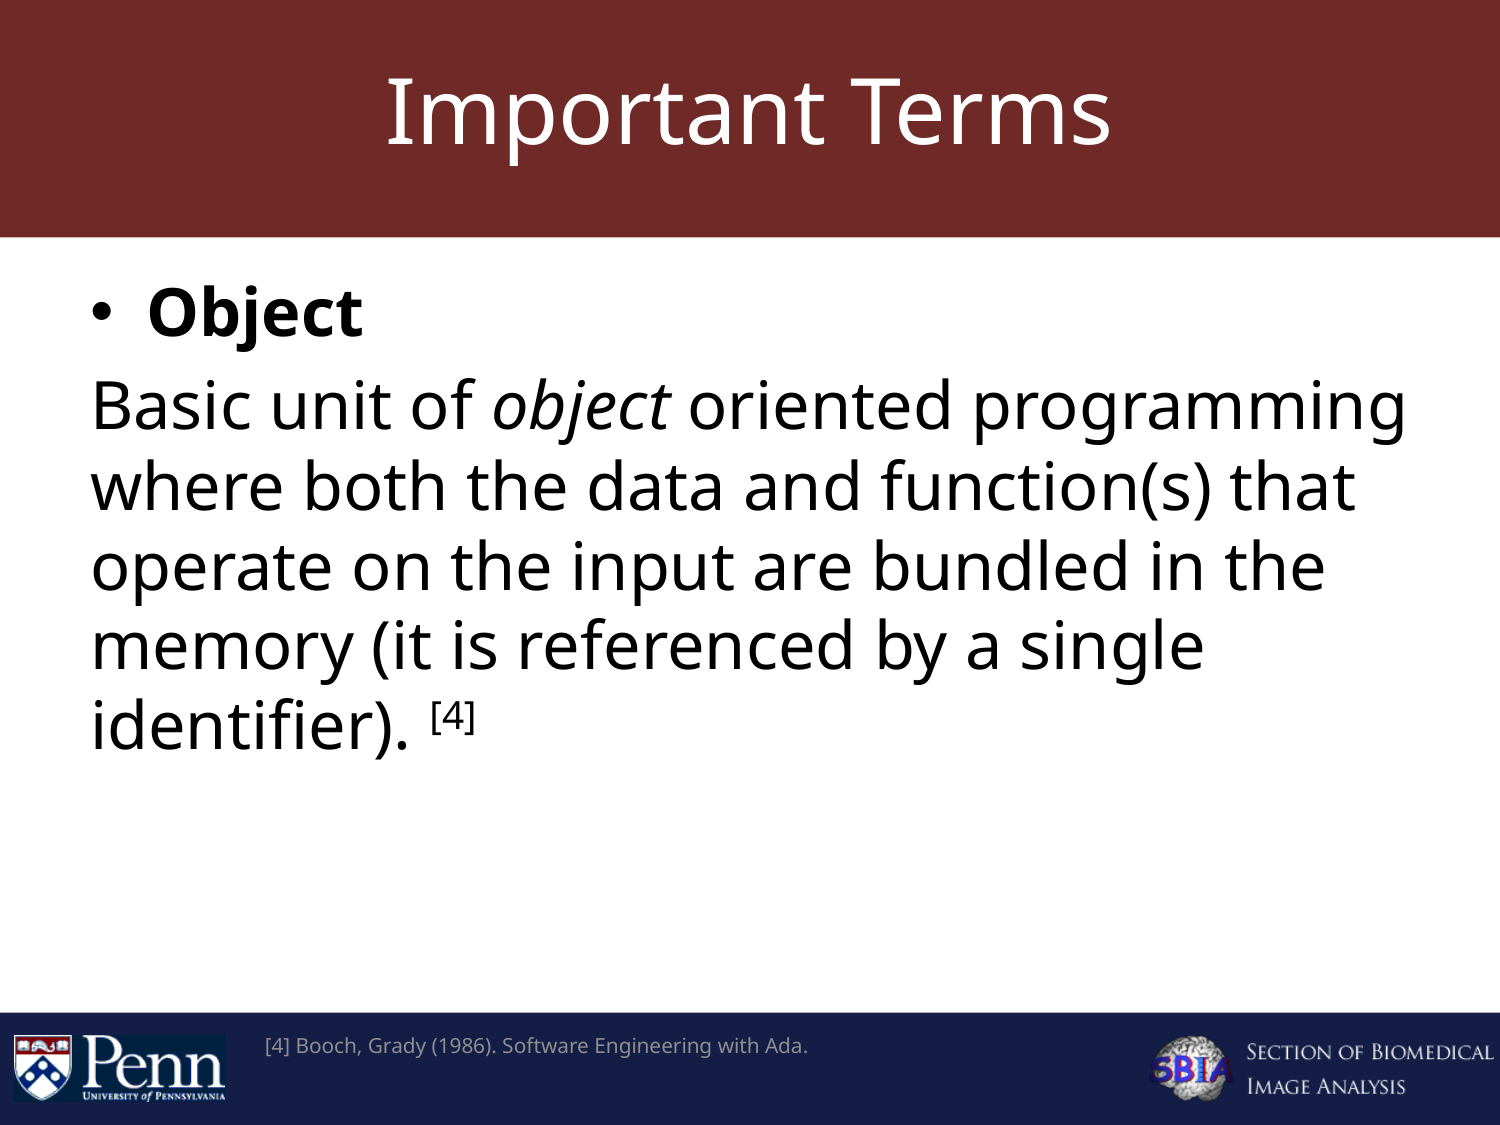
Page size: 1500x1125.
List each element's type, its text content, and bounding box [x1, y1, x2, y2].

footer [4] Booch, Grady (1986). Software Engineering with Ada. [249, 1025, 1038, 1100]
title Important Terms [75, 45, 1425, 238]
picture [1149, 1034, 1494, 1103]
picture [14, 1035, 225, 1102]
list Object Basic unit of object oriented programming where both the data and function(s) that operate on the input are bundled in the memory (it is referenced by a single identifier). [4] [75, 262, 1425, 1013]
